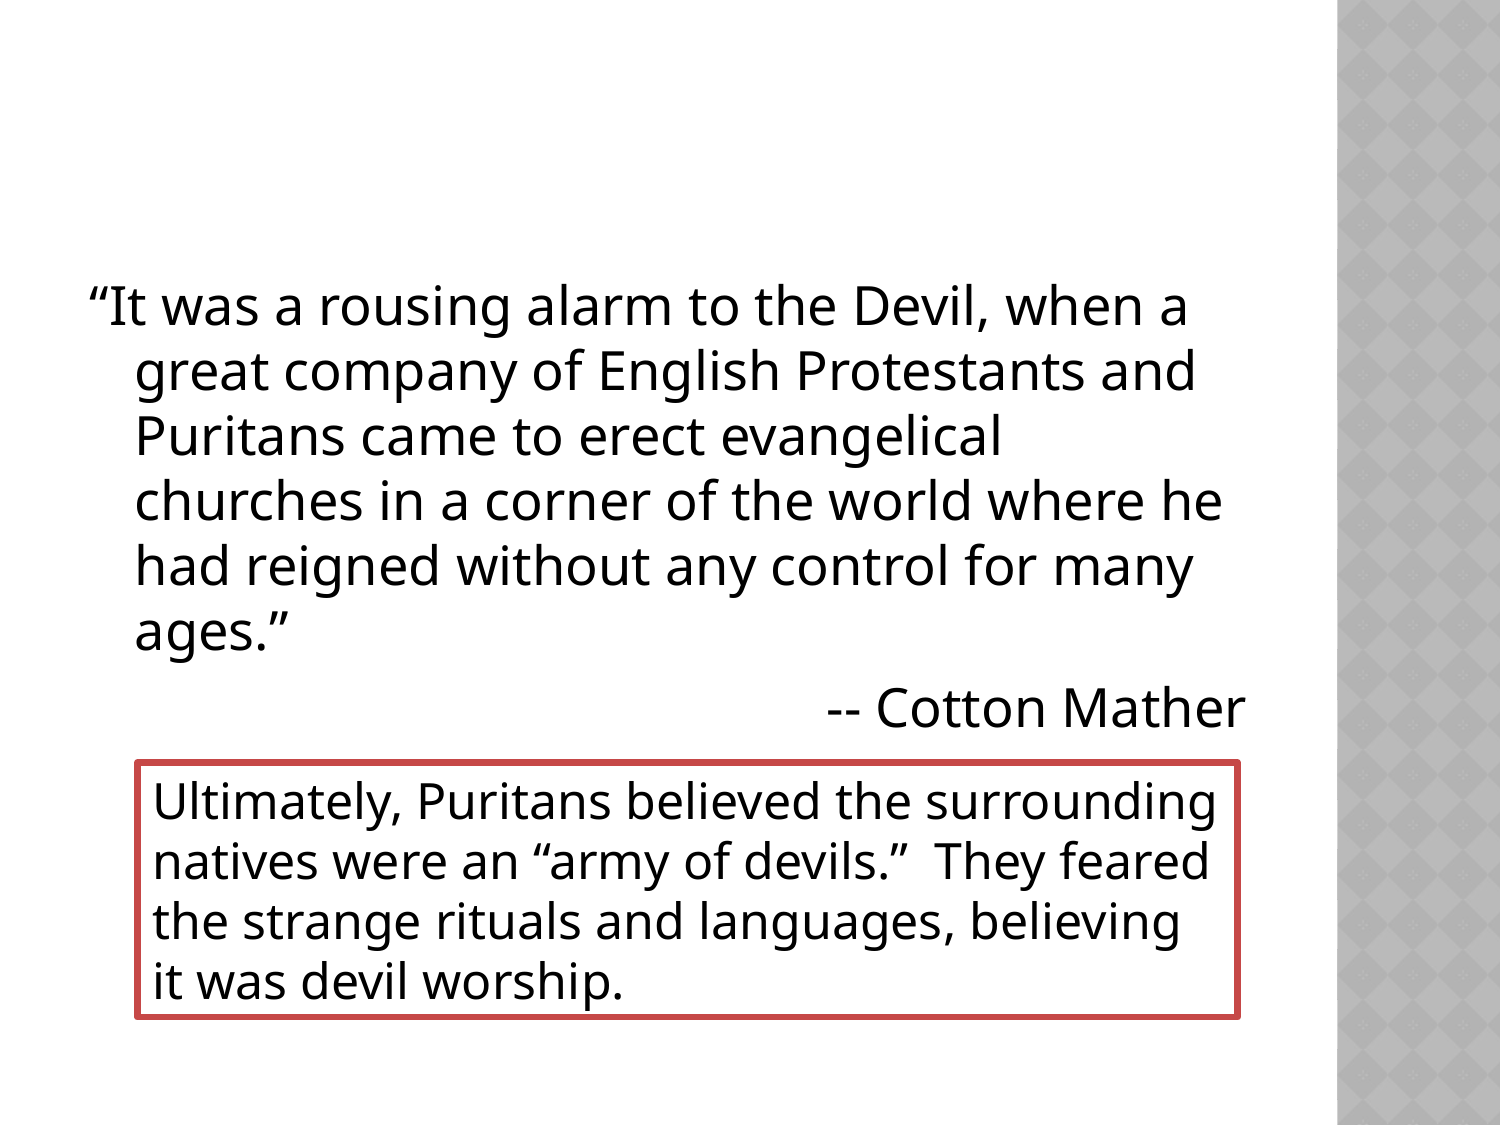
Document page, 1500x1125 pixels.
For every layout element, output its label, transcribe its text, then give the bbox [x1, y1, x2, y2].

list “It was a rousing alarm to the Devil, when a great company of English Protestants and Puritans came to erect evangelical churches in a corner of the world where he had reigned without any control for many ages.” -- Cotton Mather [75, 264, 1263, 1059]
text_box Ultimately, Puritans believed the surrounding natives were an “army of devils.” They feared the strange rituals and languages, believing it was devil worship. [134, 759, 1241, 1020]
